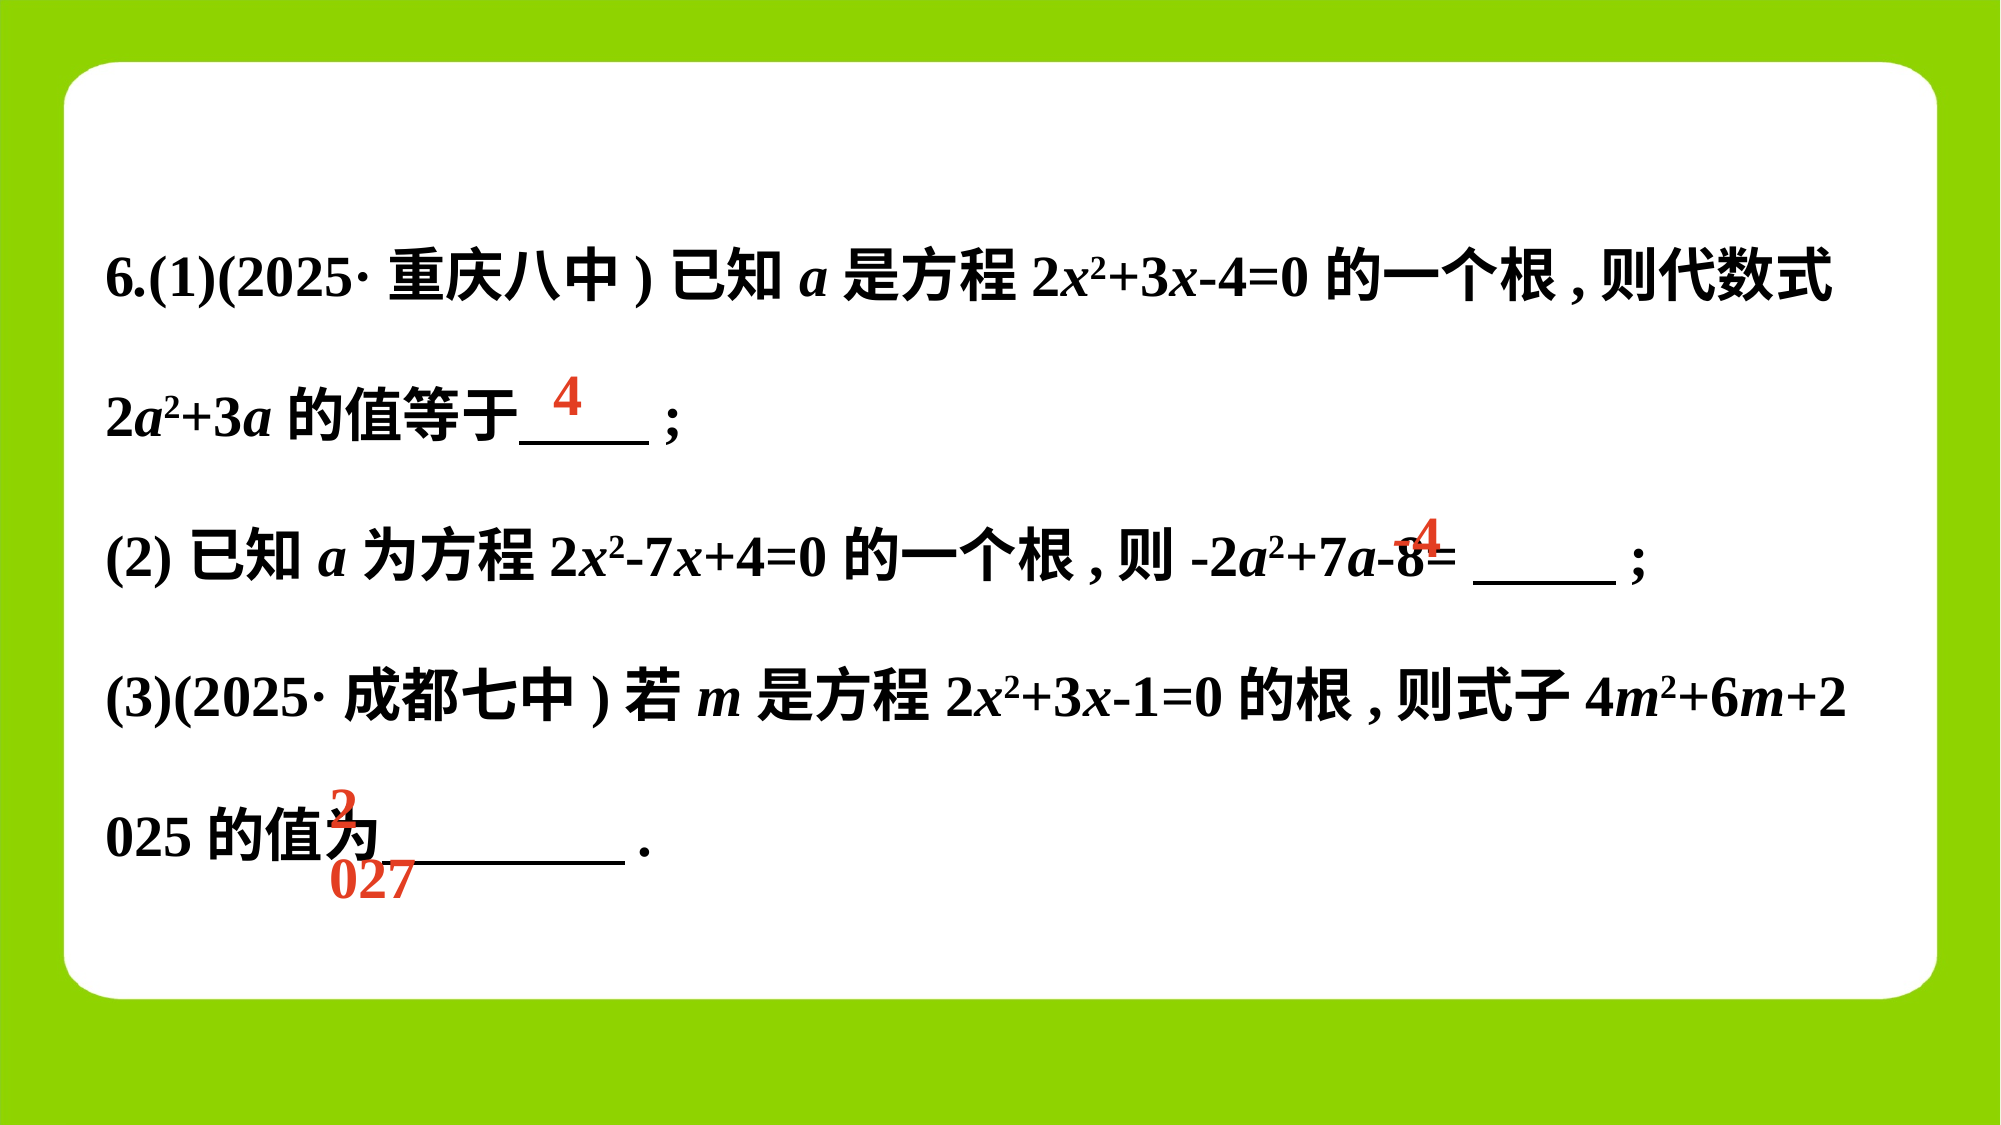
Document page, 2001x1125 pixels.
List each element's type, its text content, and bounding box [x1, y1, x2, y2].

text_box 6.(1)(2025·重庆八中)已知a是方程2x2+3x-4=0的一个根,则代数式2a2+3a的值等于 ; (2)已知a为方程2x2-7x+4=0的一个根,则-2a2+7a-8= ; (3)(2025·成都七中)若m是方程2x2+3x-1=0的根,则式子4m2+6m+2 025的值为 . [90, 160, 1863, 876]
text_box 2 027 [314, 763, 492, 988]
text_box -4 [1377, 491, 1466, 577]
text_box 4 [539, 349, 599, 435]
picture [0, 0, 2001, 1125]
